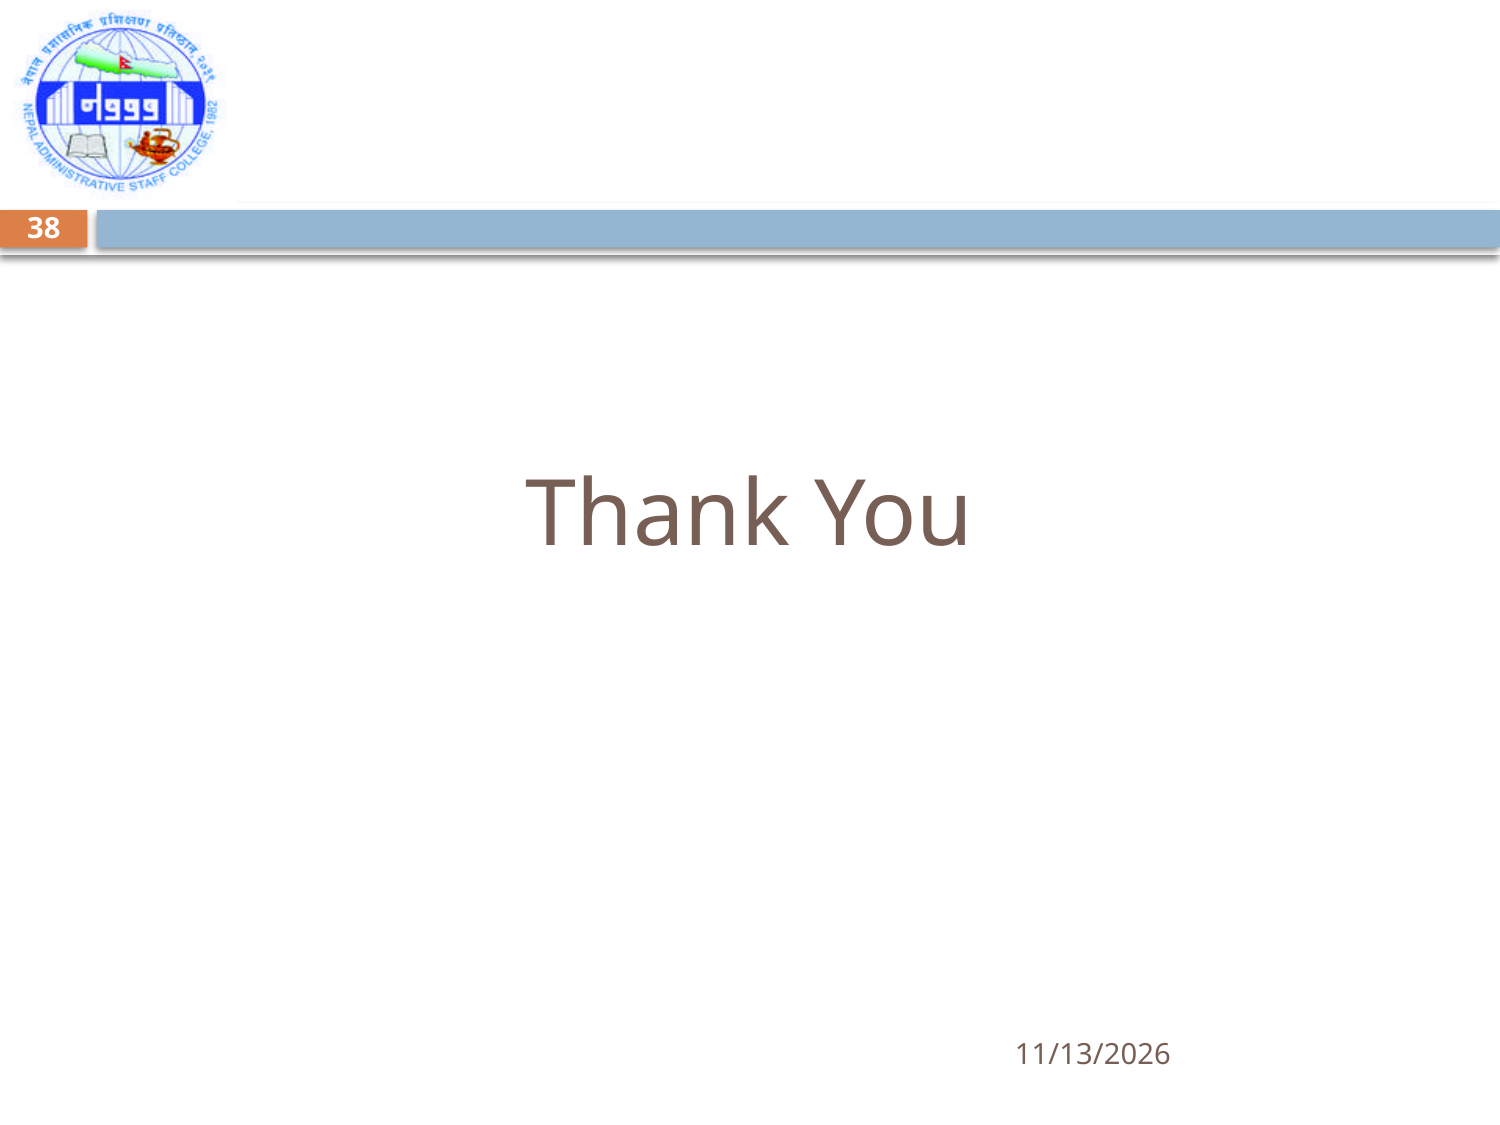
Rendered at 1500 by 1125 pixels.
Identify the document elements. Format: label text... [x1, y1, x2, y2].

slide_number 38 [0, 208, 88, 249]
title Thank You [75, 390, 1425, 627]
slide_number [999, 1025, 1438, 1085]
picture [1, 0, 236, 208]
